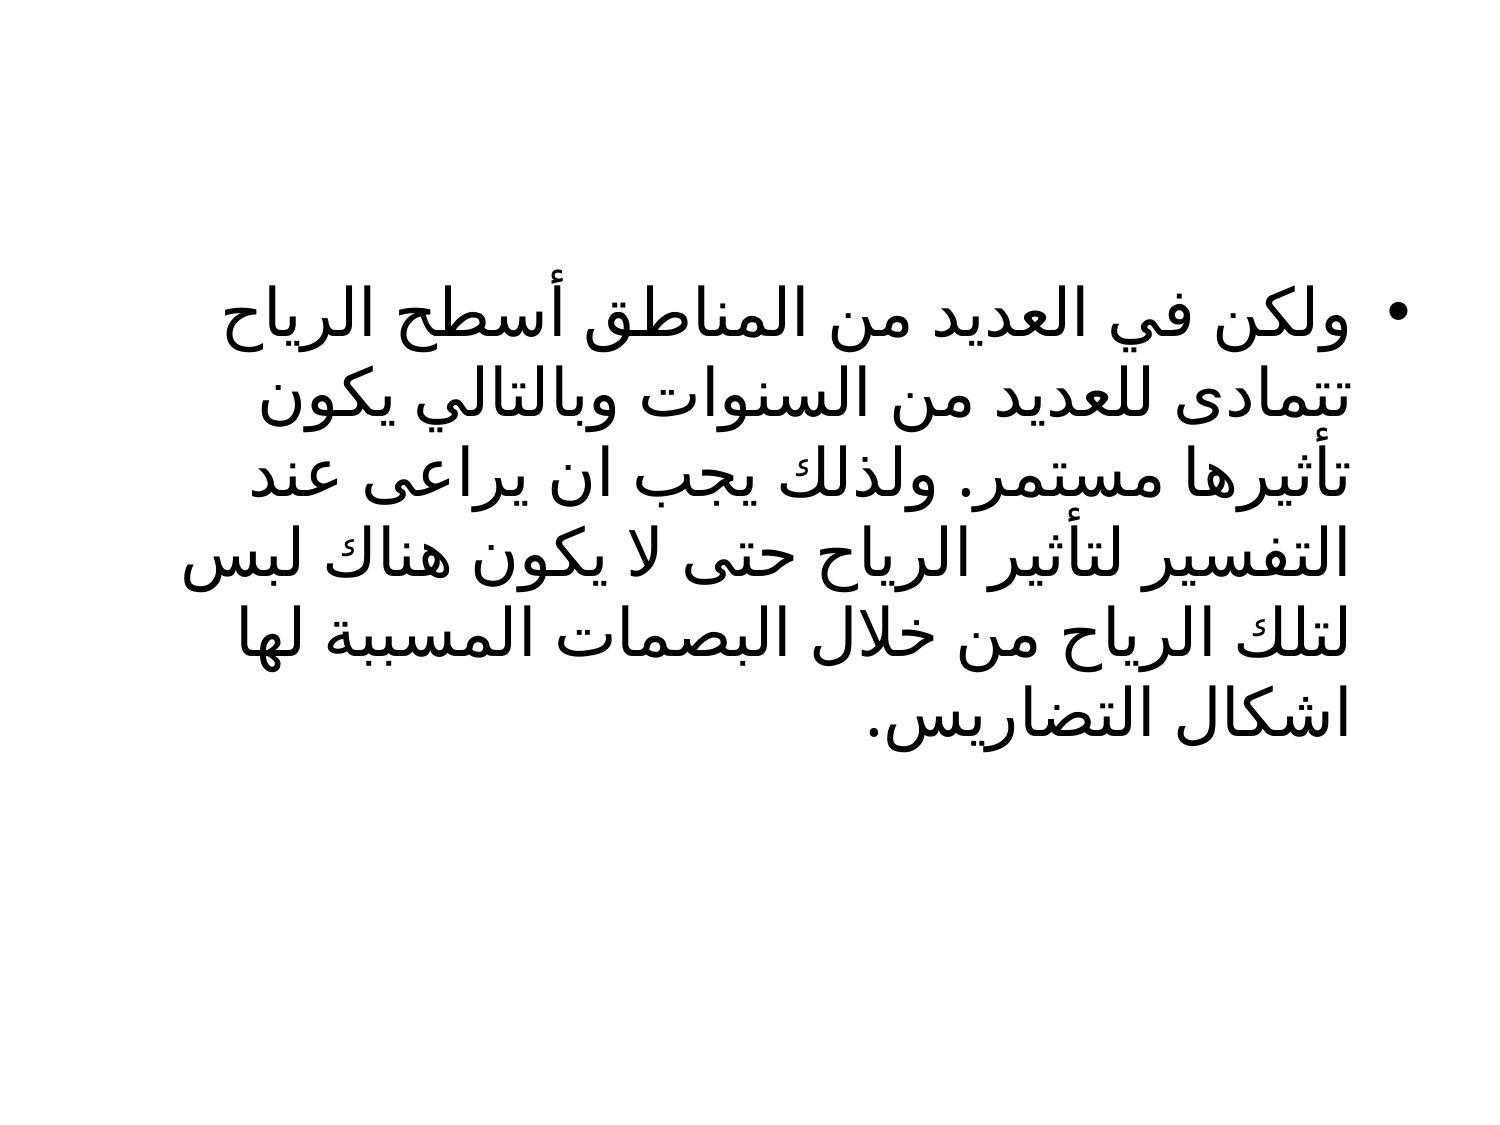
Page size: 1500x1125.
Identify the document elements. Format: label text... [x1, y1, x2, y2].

list ولكن في العديد من المناطق أسطح الرياح تتمادى للعديد من السنوات وبالتالي يكون تأثيرها مستمر. ولذلك يجب ان يراعى عند التفسير لتأثير الرياح حتى لا يكون هناك لبس لتلك الرياح من خلال البصمات المسببة لها اشكال التضاريس. [75, 262, 1425, 1005]
